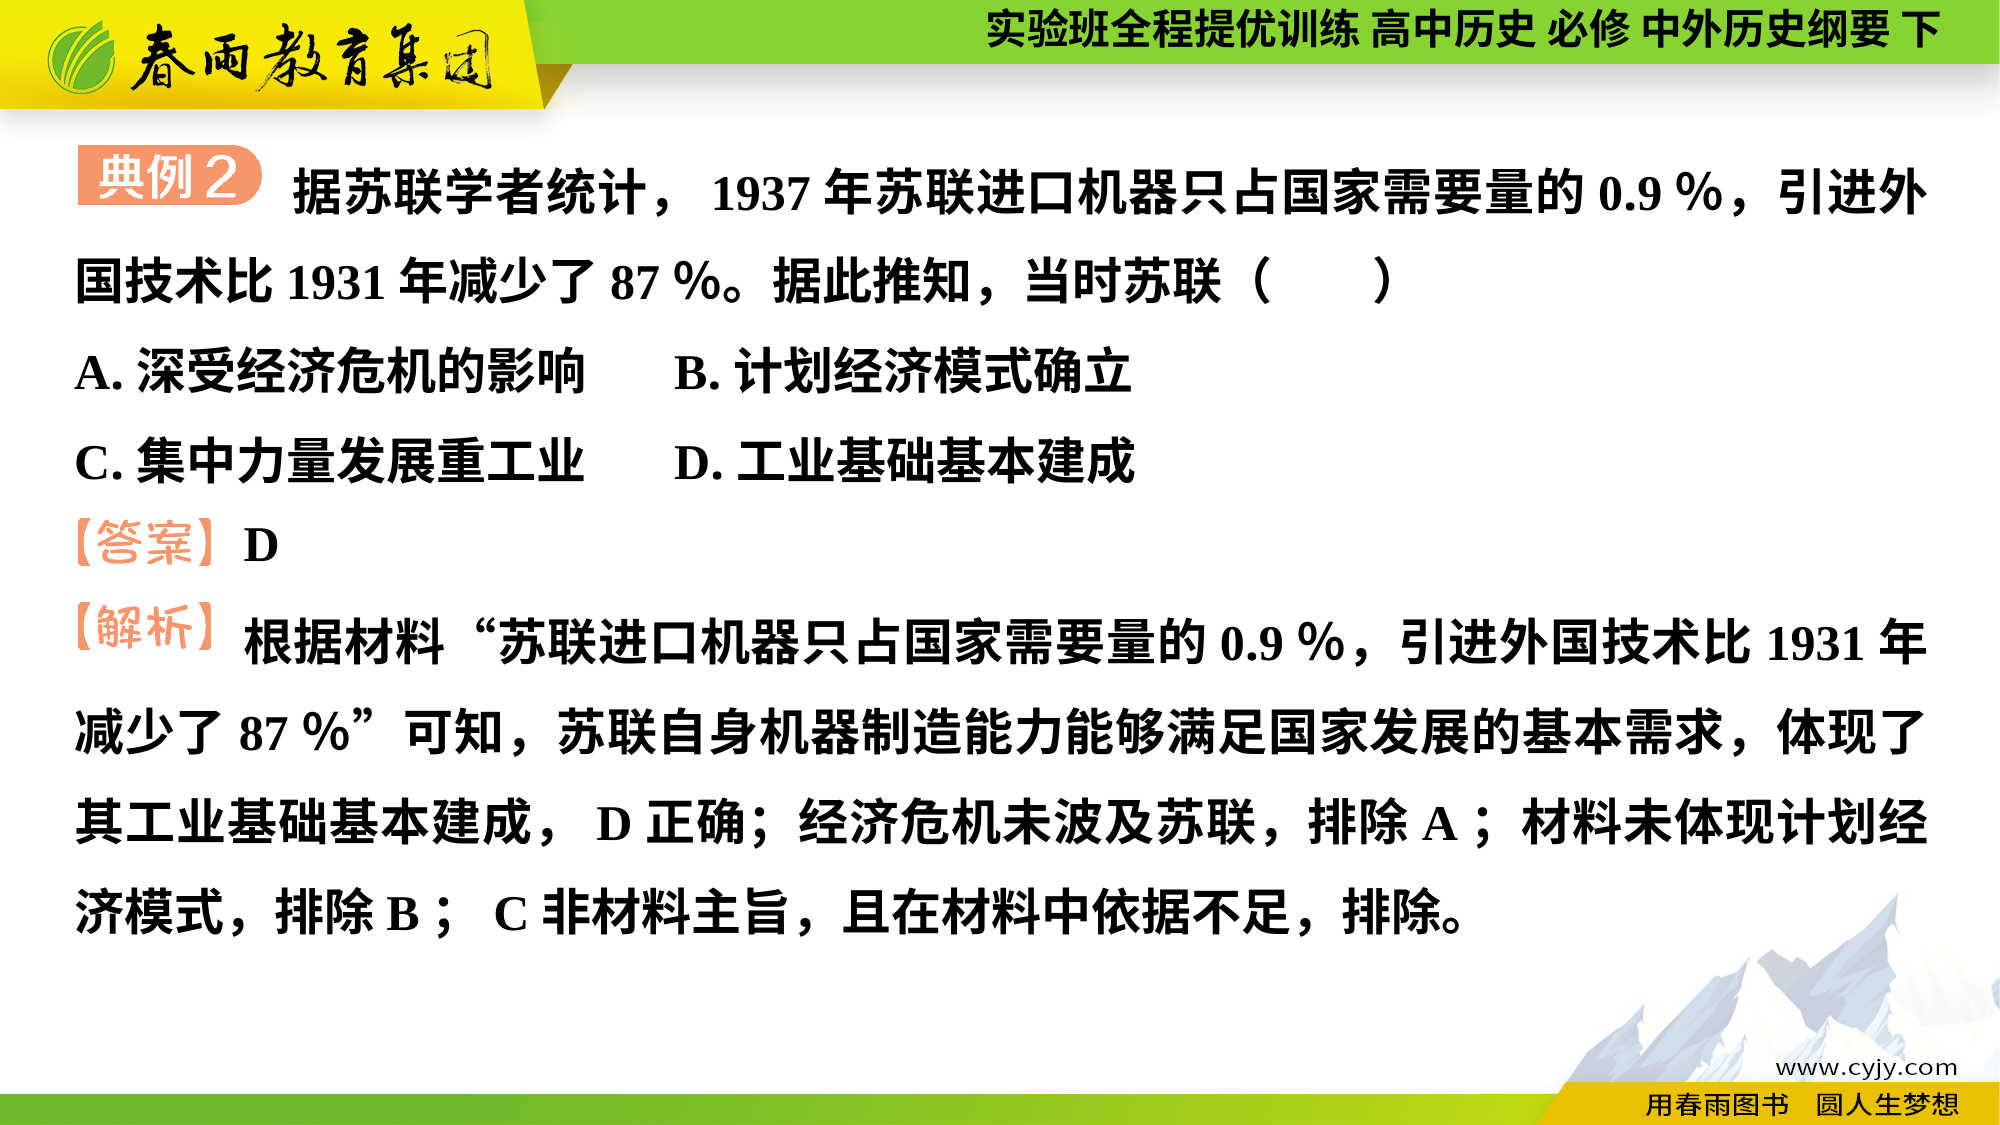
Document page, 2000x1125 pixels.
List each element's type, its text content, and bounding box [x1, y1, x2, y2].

text_box D [228, 504, 295, 573]
picture [0, 0, 2000, 1125]
list 据苏联学者统计，1937年苏联进口机器只占国家需要量的0.9％，引进外国技术比1931年减少了87％。据此推知，当时苏联（ ） A.深受经济危机的影响 B.计划经济模式确立 C.集中力量发展重工业 D.工业基础基本建成 [59, 122, 1944, 502]
text_box 根据材料“苏联进口机器只占国家需要量的0.9％，引进外国技术比1931年减少了87％”可知，苏联自身机器制造能力能够满足国家发展的基本需求，体现了其工业基础基本建成，D正确；经济危机未波及苏联，排除A；材料未体现计划经济模式，排除B；C非材料主旨，且在材料中依据不足，排除。 [59, 573, 1944, 949]
